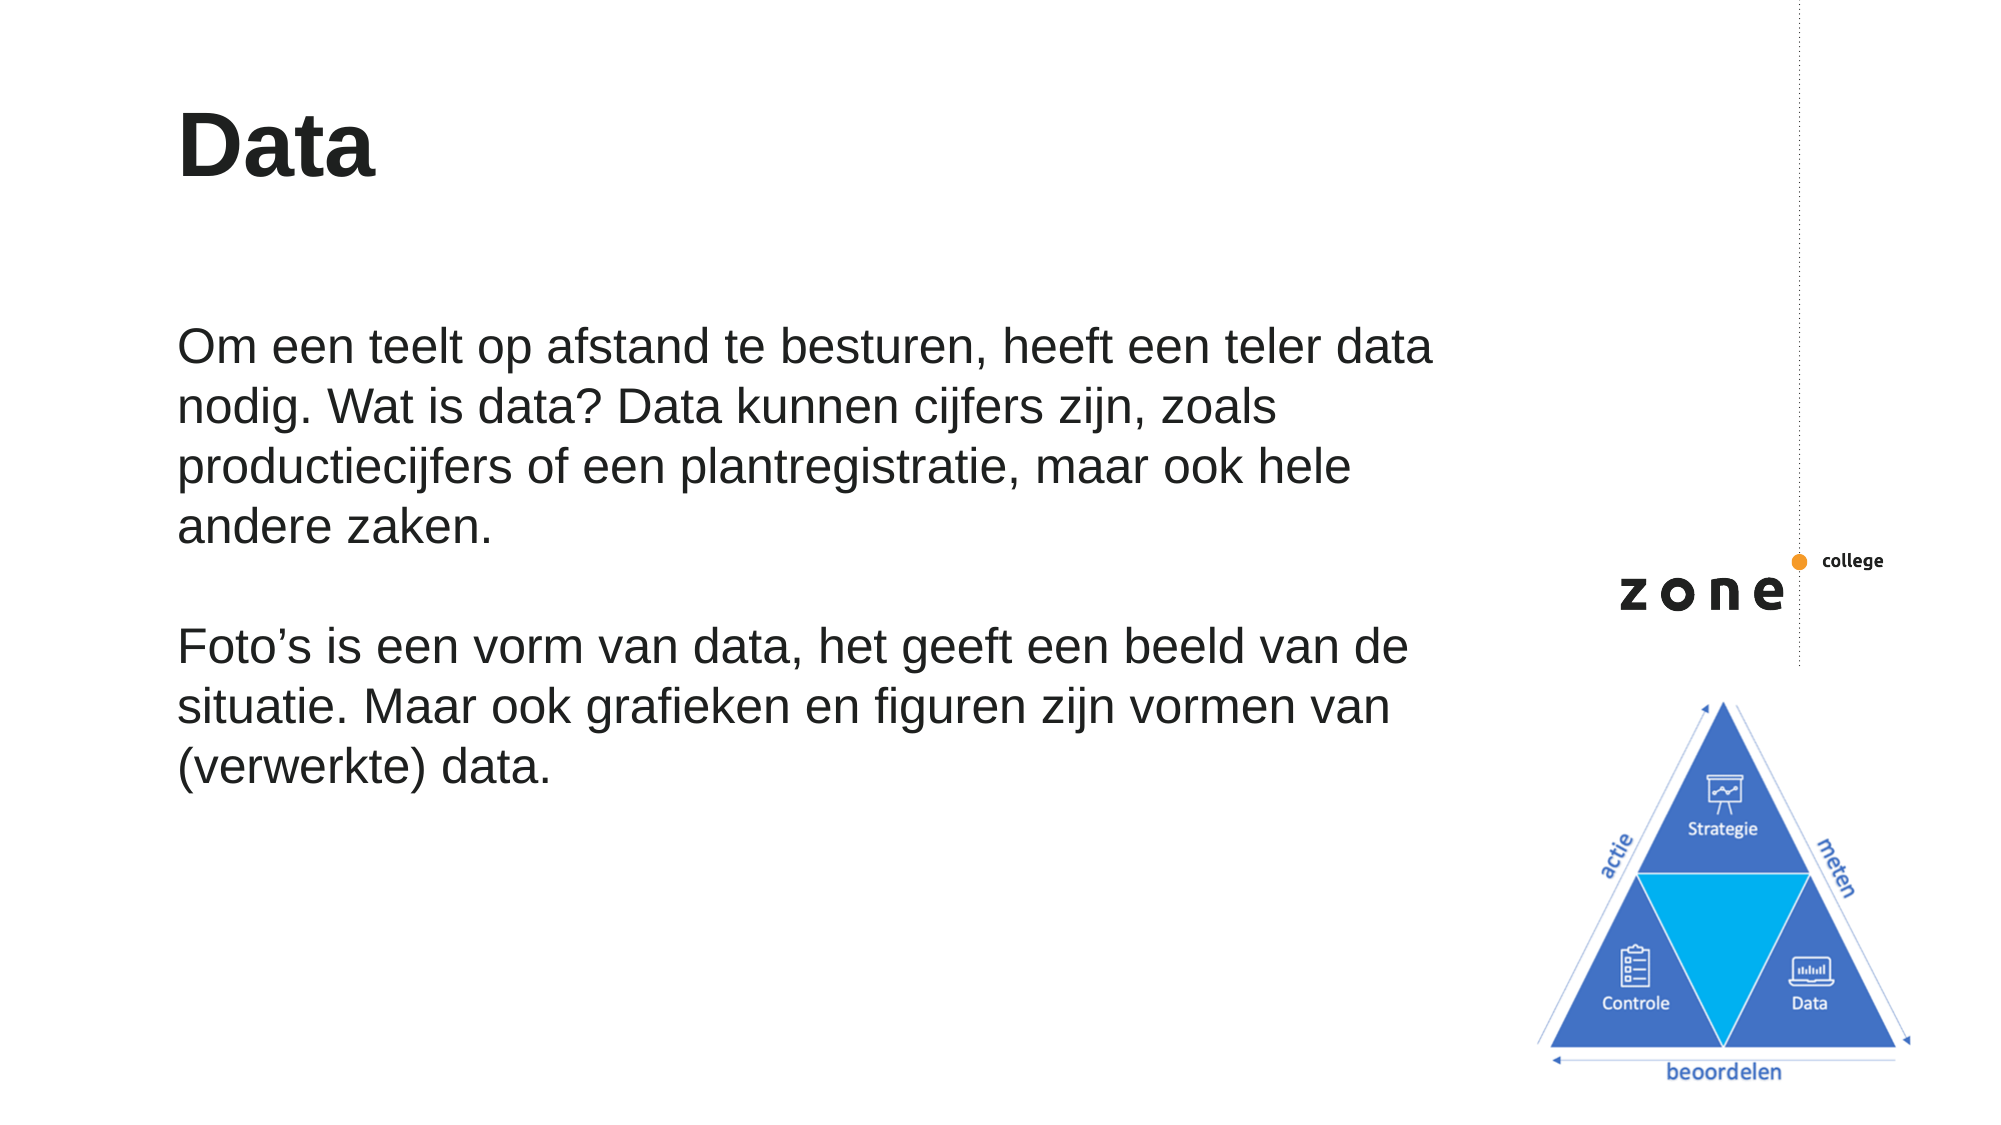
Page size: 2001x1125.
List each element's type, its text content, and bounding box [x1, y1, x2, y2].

picture [1493, 0, 2001, 1125]
list Om een teelt op afstand te besturen, heeft een teler data nodig. Wat is data? Data kunnen cijfers zijn, zoals productiecijfers of een plantregistratie, maar ook hele andere zaken. Foto’s is een vorm van data, het geeft een beeld van de situatie. Maar ook grafieken en figuren zijn vormen van (verwerkte) data. [177, 313, 1471, 1091]
title Data [177, 97, 1471, 261]
